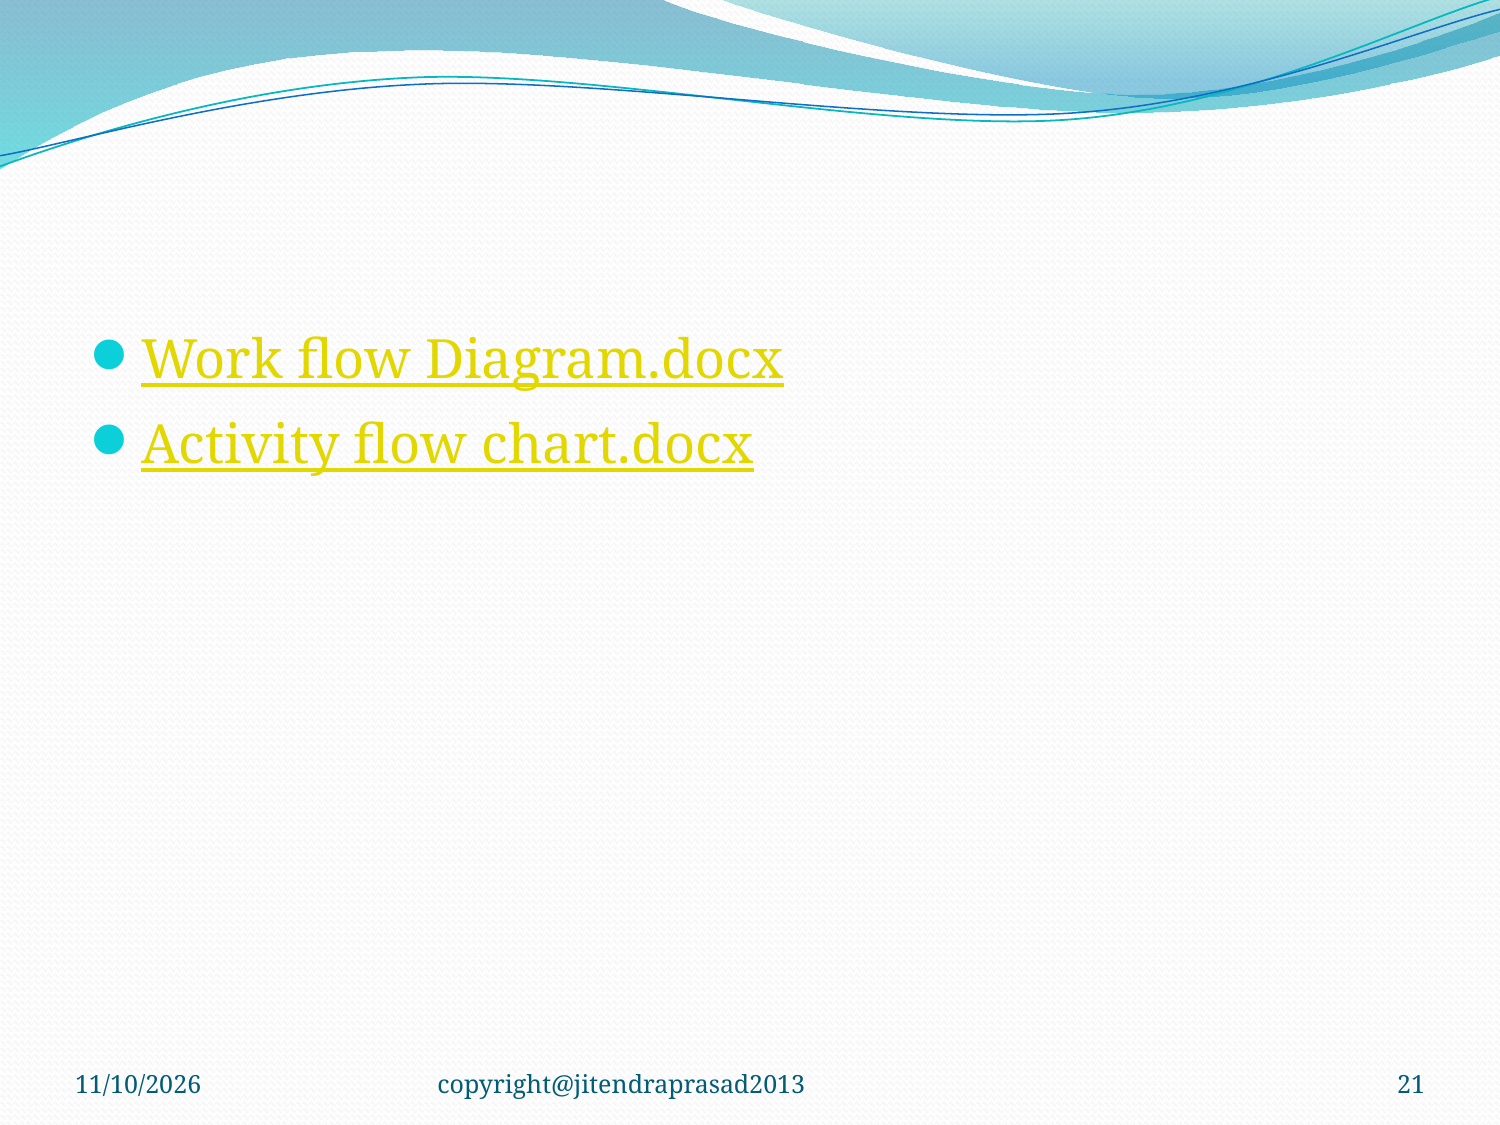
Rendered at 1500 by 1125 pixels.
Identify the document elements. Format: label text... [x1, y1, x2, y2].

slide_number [75, 1042, 425, 1103]
list Work flow Diagram.docx Activity flow chart.docx [75, 317, 1425, 1038]
slide_number 21 [1299, 1042, 1425, 1103]
footer copyright@jitendraprasad2013 [437, 1042, 988, 1103]
